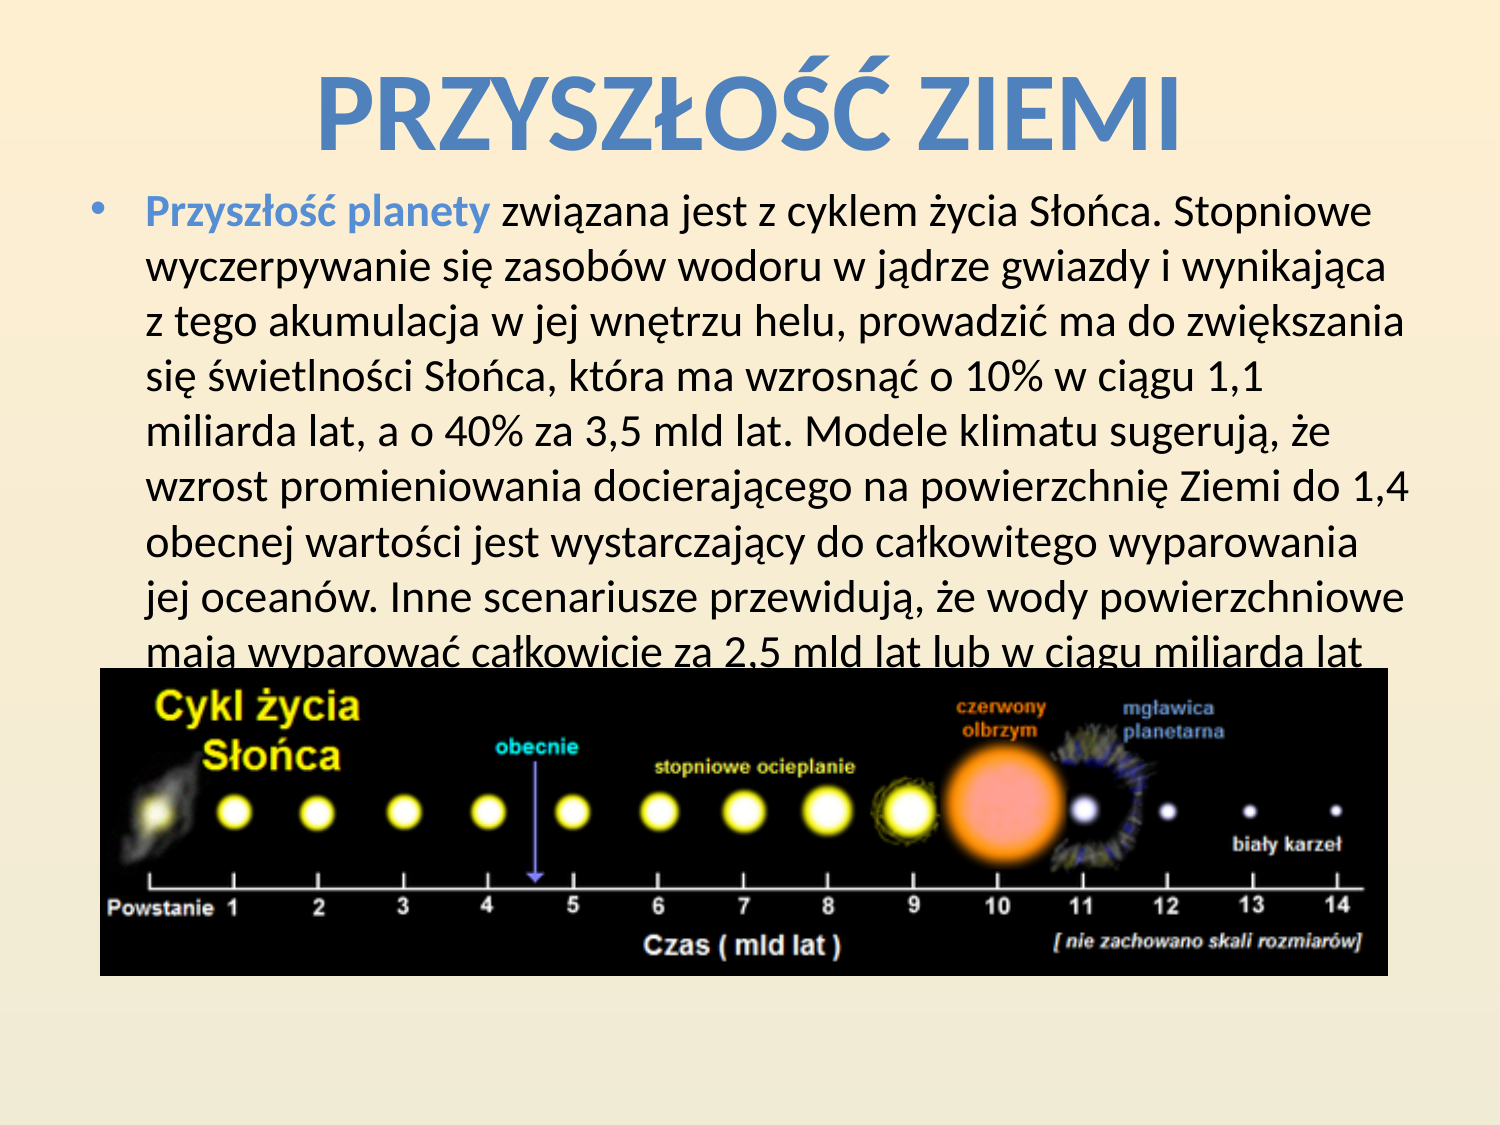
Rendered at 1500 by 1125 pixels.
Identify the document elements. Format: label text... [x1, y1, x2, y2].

text_box PRZYSZŁOŚĆ ZIEMI [295, 30, 1205, 181]
picture [100, 668, 1389, 976]
list Przyszłość planety związana jest z cyklem życia Słońca. Stopniowe wyczerpywanie się zasobów wodoru w jądrze gwiazdy i wynikająca z tego akumulacja w jej wnętrzu helu, prowadzić ma do zwiększania się świetlności Słońca, która ma wzrosnąć o 10% w ciągu 1,1 miliarda lat, a o 40% za 3,5 mld lat. Modele klimatu sugerują, że wzrost promieniowania docierającego na powierzchnię Ziemi do 1,4 obecnej wartości jest wystarczający do całkowitego wyparowania jej oceanów. Inne scenariusze przewidują, że wody powierzchniowe mają wyparować całkowicie za 2,5 mld lat lub w ciągu miliarda lat [75, 172, 1425, 705]
